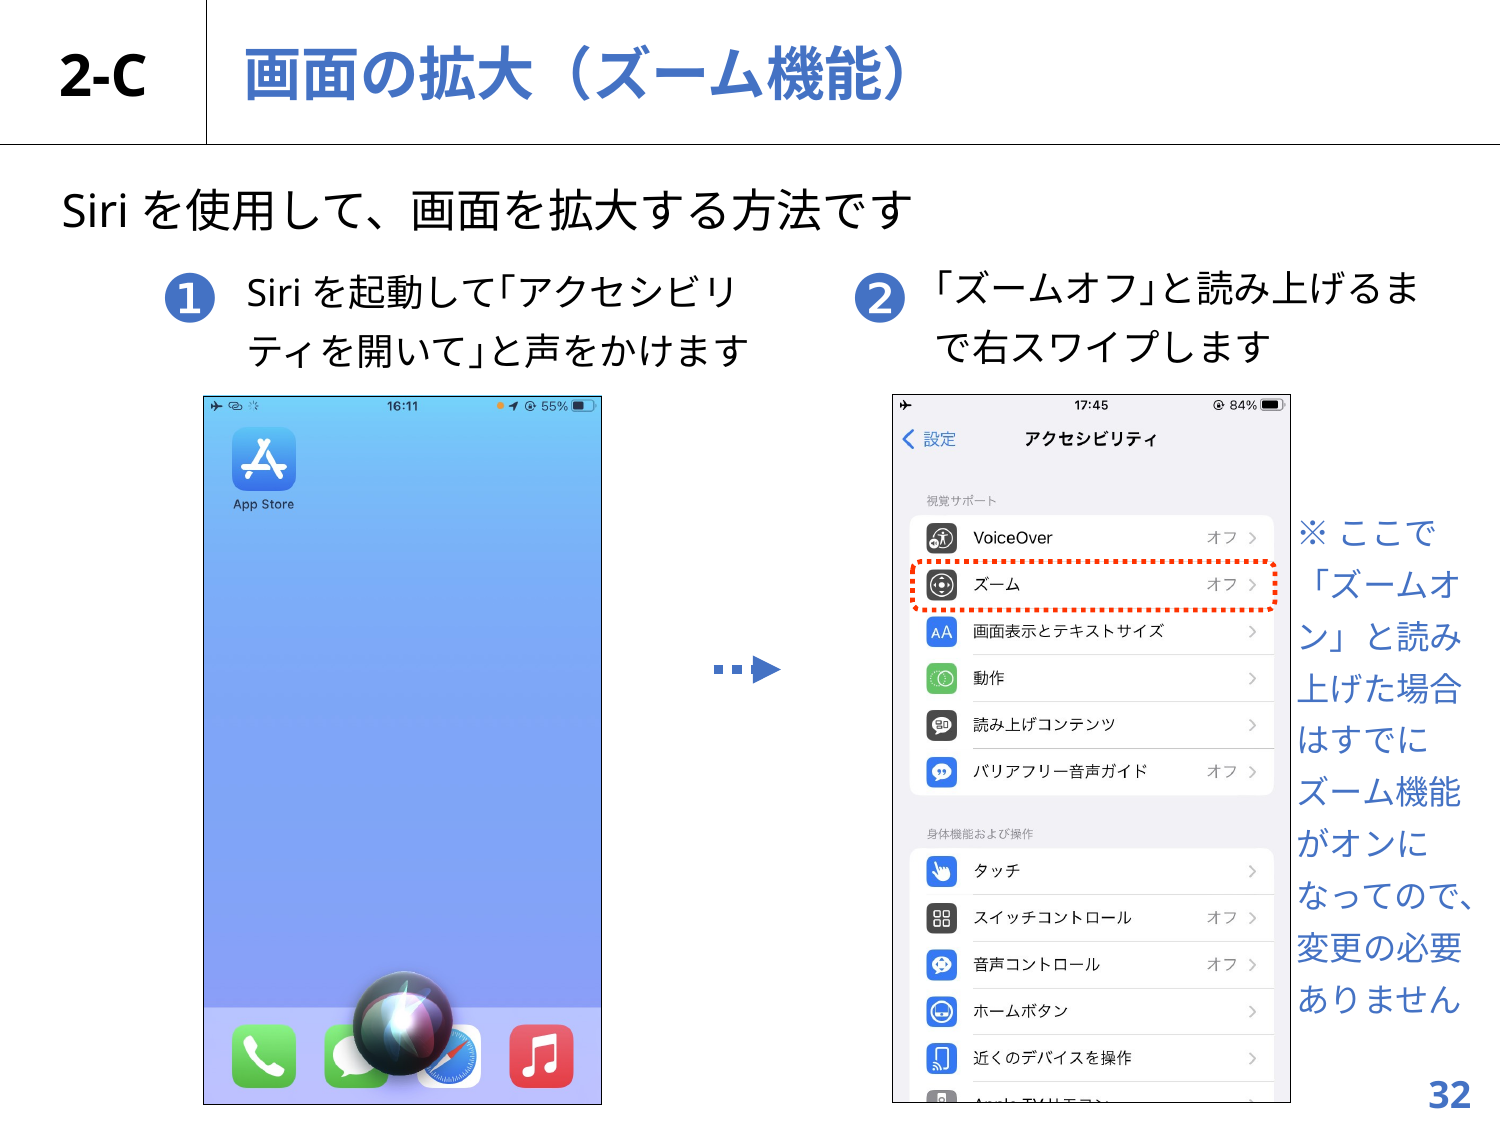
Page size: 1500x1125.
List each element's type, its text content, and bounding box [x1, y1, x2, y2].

text_box 2-C [0, 0, 207, 147]
picture [203, 395, 602, 1105]
text_box ｢ズームオフ｣と読み上げるまで右スワイプします [919, 244, 1469, 376]
text_box ※ここで「ズームオン」と読み上げた場合はすでにズーム機能がオンになってので、変更の必要ありません [1296, 488, 1500, 1027]
text_box Siriを起動して｢アクセシビリティを開いて｣と声をかけます [231, 274, 781, 381]
text_box ❶ [145, 274, 223, 343]
title 画面の拡大（ズーム機能） [228, 36, 1472, 116]
text_box Siriを使用して、画面を拡大する方法です [46, 180, 1422, 274]
picture [892, 394, 1291, 1103]
text_box 32 [1399, 1063, 1500, 1123]
text_box ❷ [835, 274, 919, 343]
